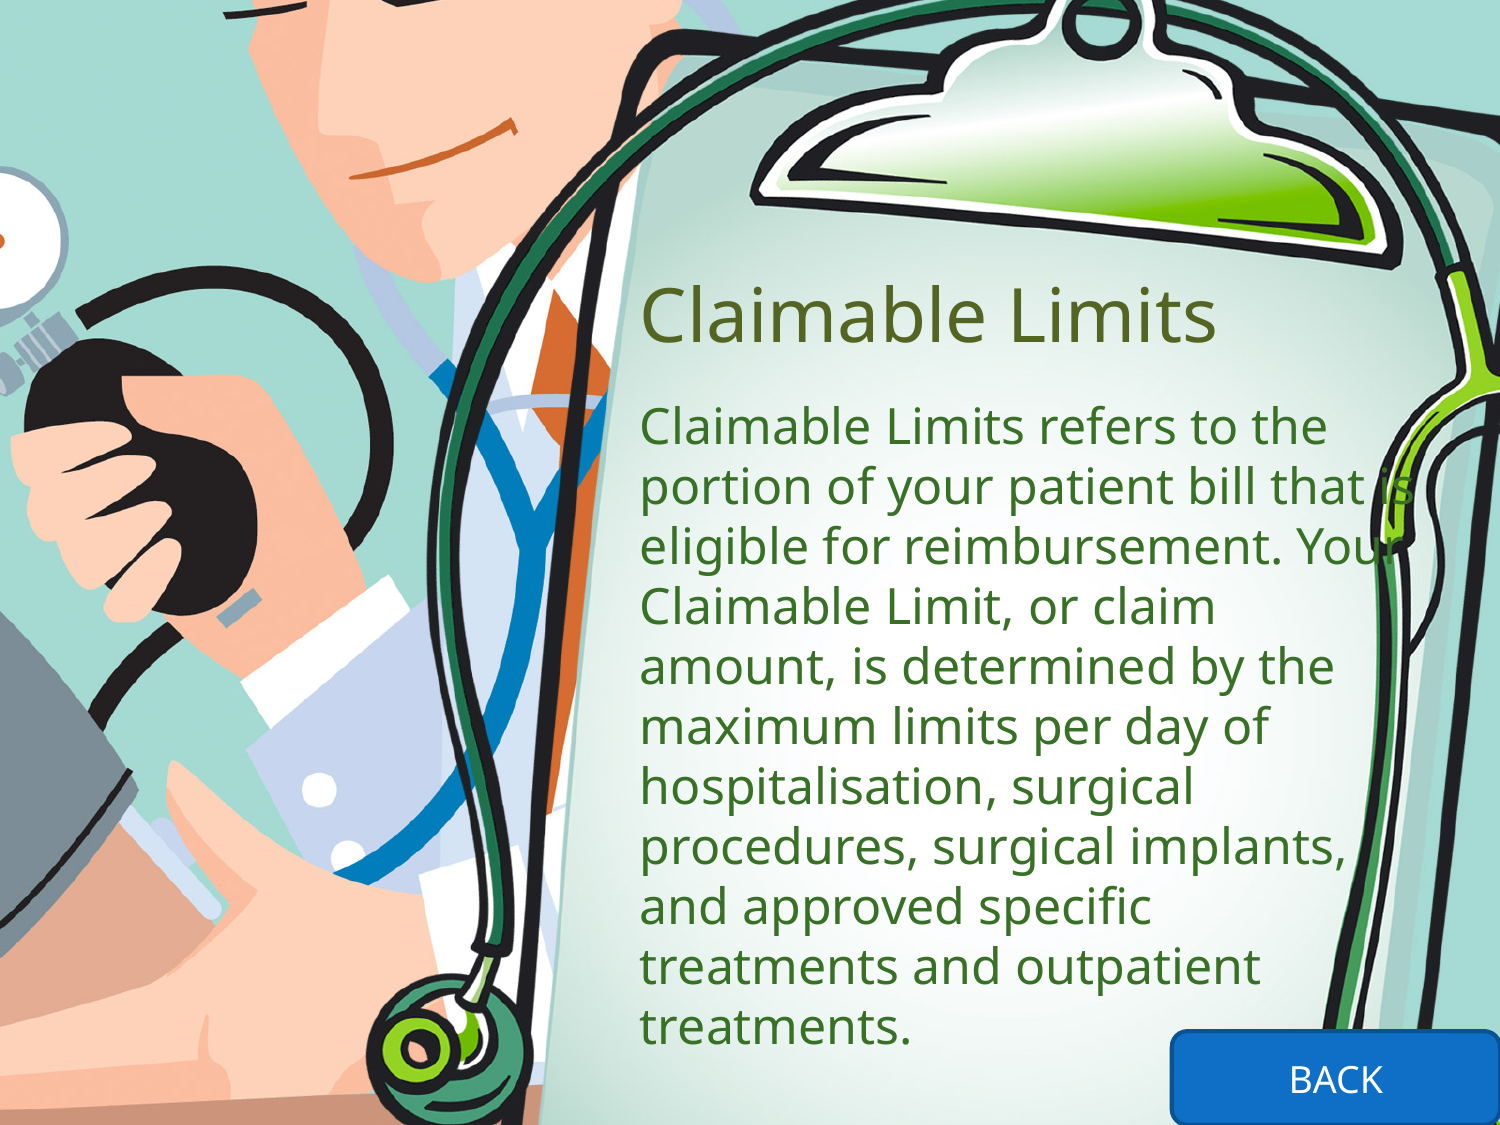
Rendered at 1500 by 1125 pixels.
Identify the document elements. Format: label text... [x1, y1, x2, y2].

picture [0, 0, 1500, 1125]
text_box BACK [1169, 1029, 1500, 1125]
list Claimable Limits refers to the portion of your patient bill that is eligible for reimbursement. Your Claimable Limit, or claim amount, is determined by the maximum limits per day of hospitalisation, surgical procedures, surgical implants, and approved specific treatments and outpatient treatments. [624, 387, 1438, 1038]
title Claimable Limits [624, 274, 1500, 351]
